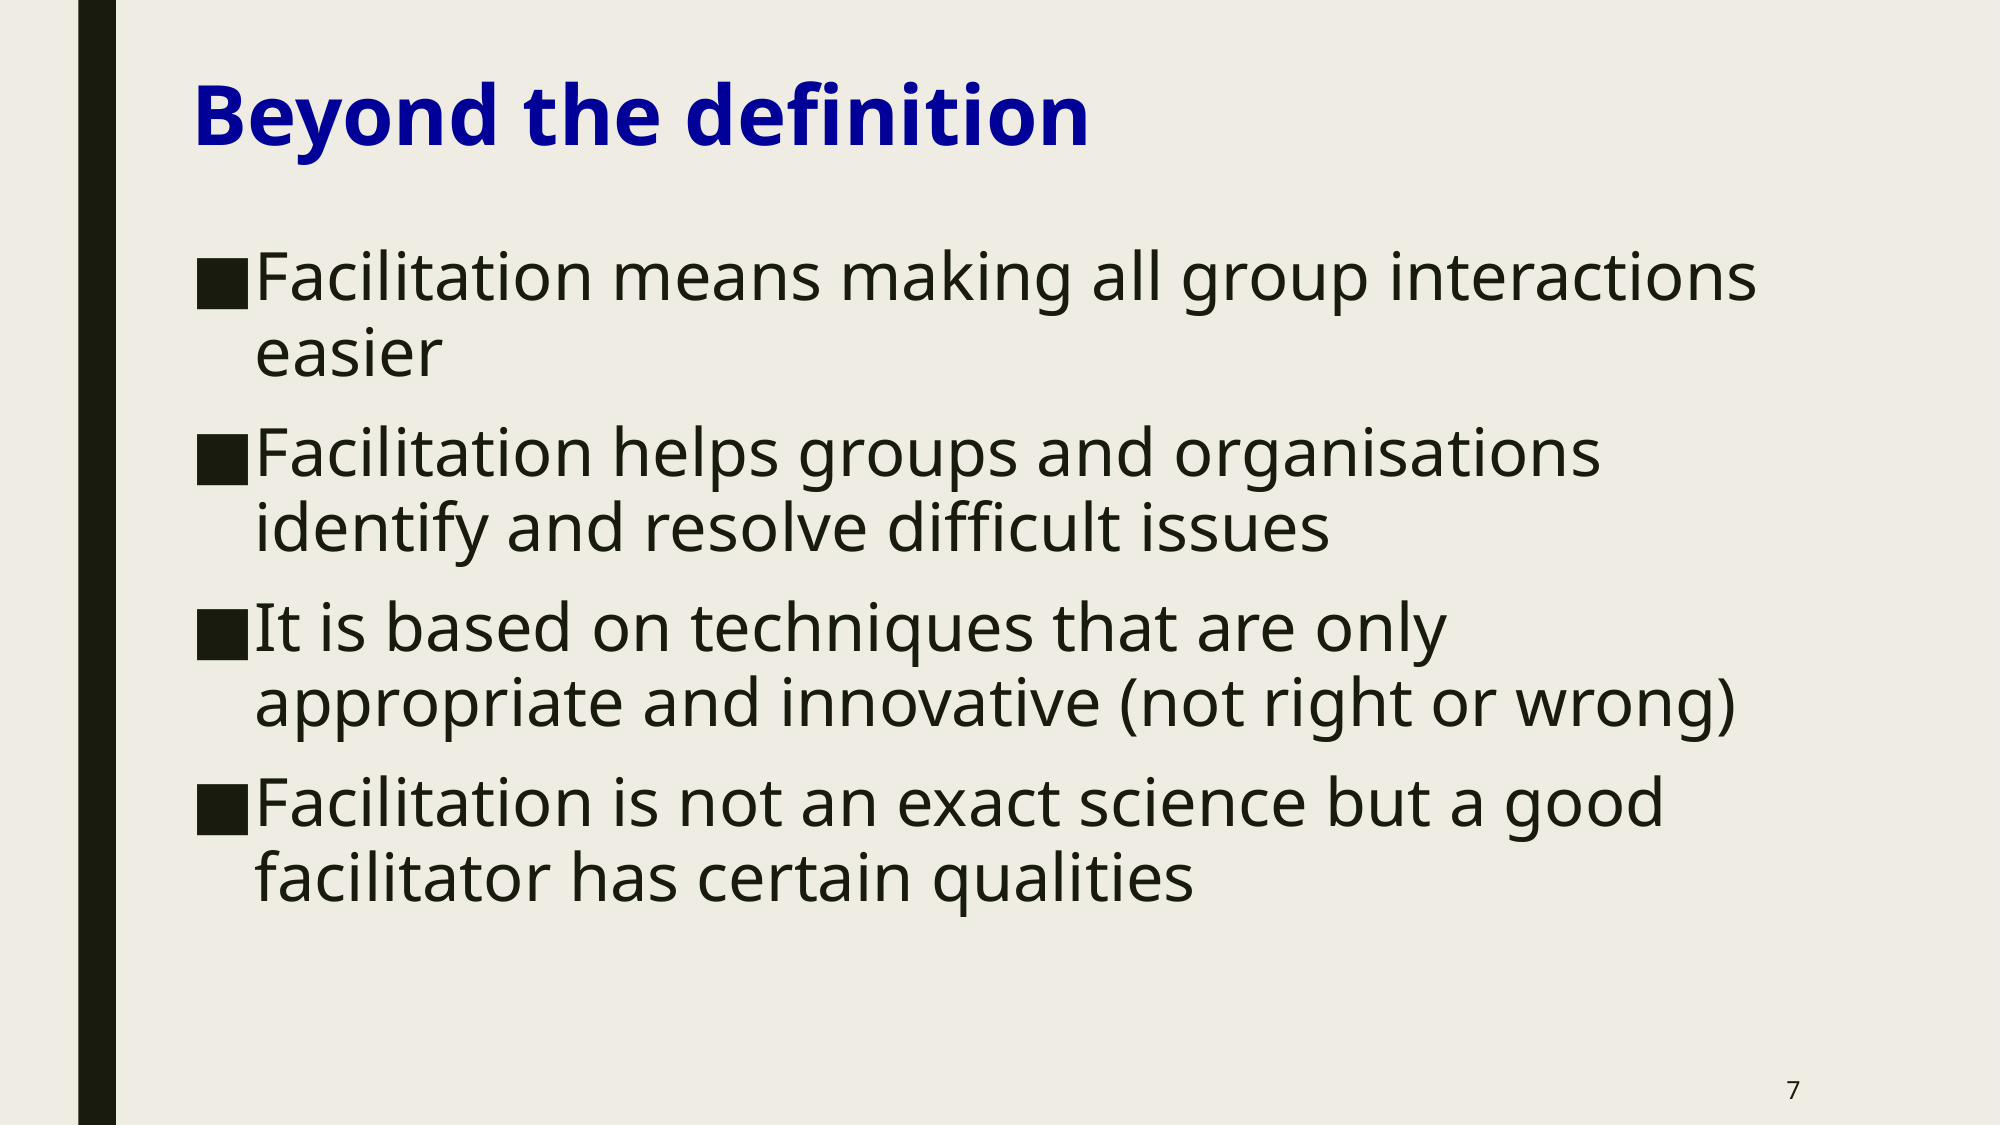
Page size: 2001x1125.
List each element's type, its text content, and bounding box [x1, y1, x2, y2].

text_box Facilitation means making all group interactions easier Facilitation helps groups and organisations identify and resolve difficult issues It is based on techniques that are only appropriate and innovative (not right or wrong) Facilitation is not an exact science but a good facilitator has certain qualities [176, 234, 1839, 964]
text_box Beyond the definition [176, 67, 1839, 234]
slide_number 7 [1553, 1058, 1816, 1125]
